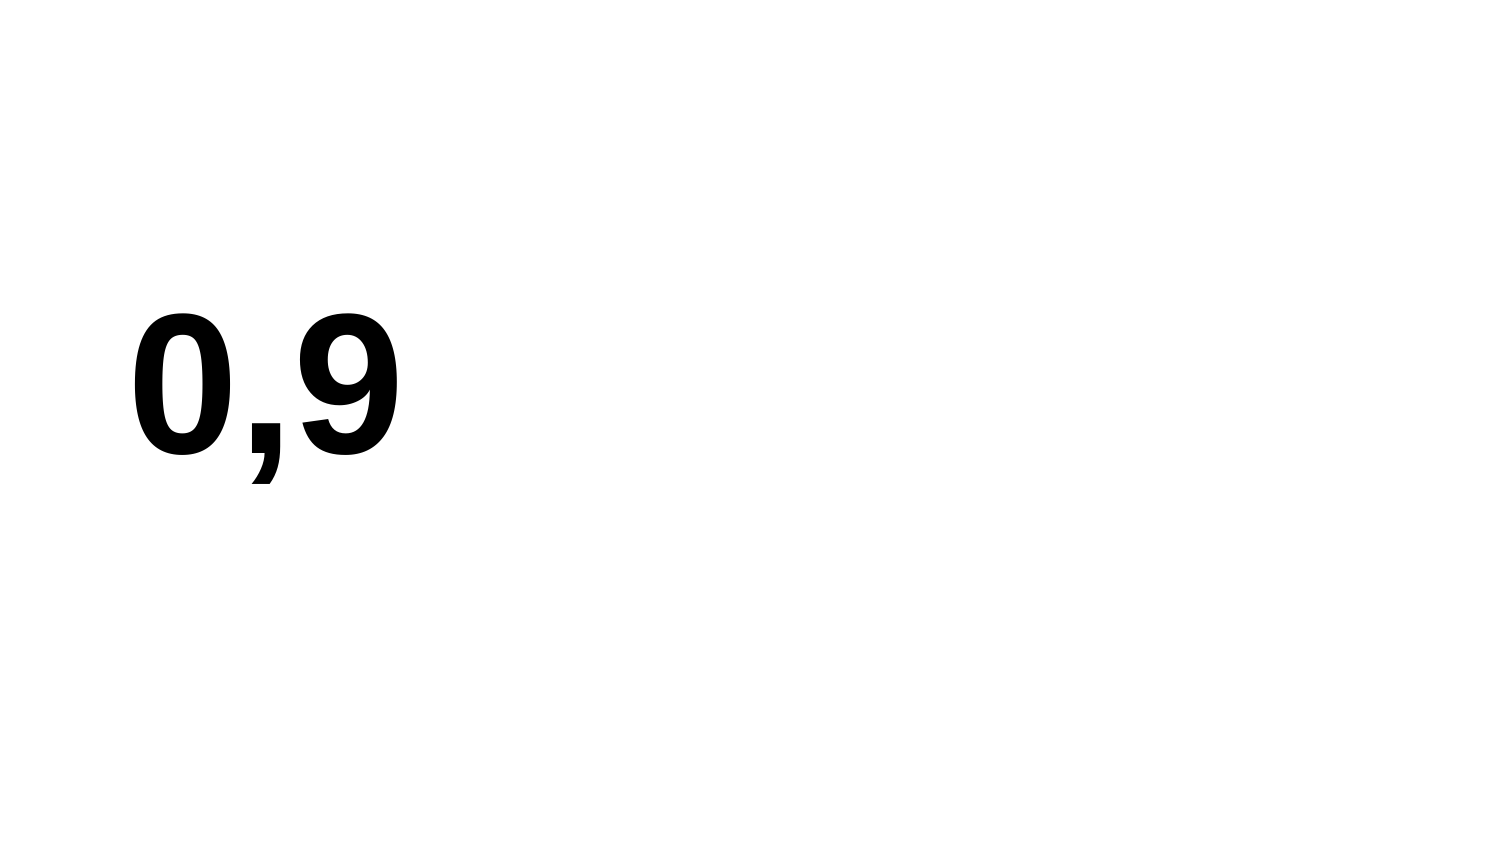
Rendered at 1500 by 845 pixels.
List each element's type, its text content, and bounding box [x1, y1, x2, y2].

text_box 0,9 [112, 235, 1388, 509]
